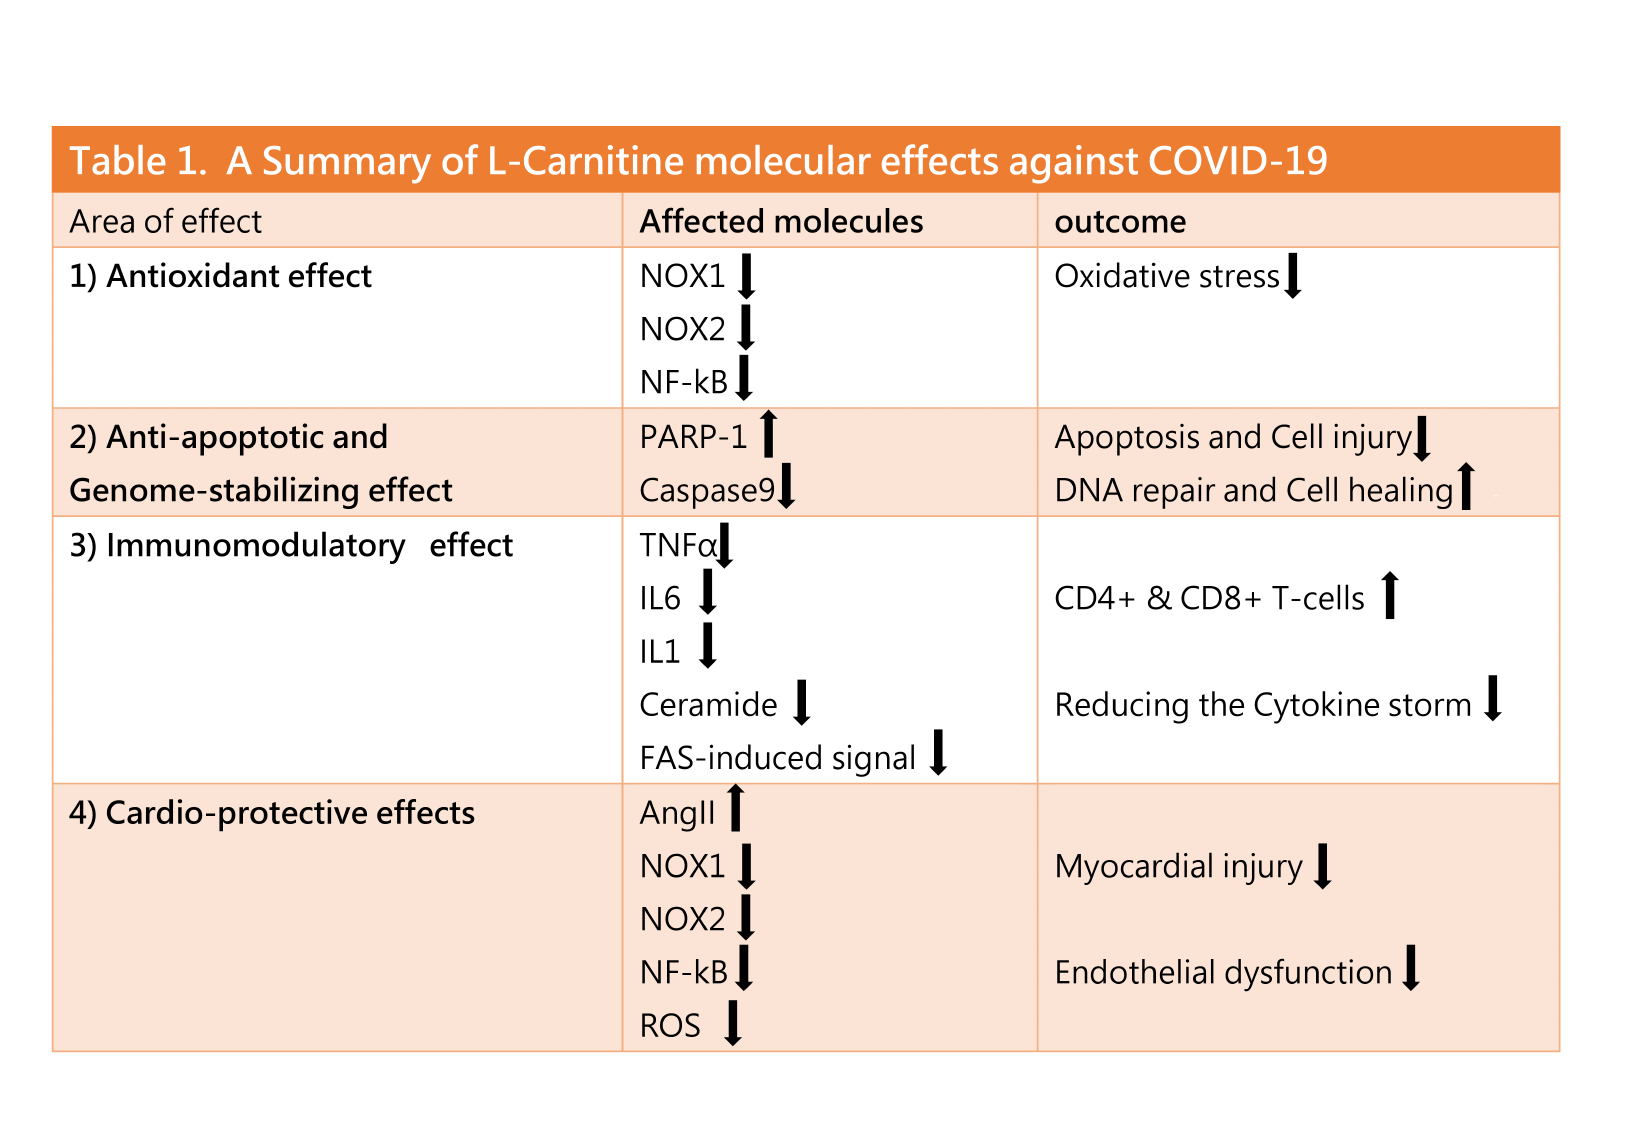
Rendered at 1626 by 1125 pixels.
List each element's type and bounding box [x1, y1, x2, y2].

picture [49, 124, 1563, 1056]
